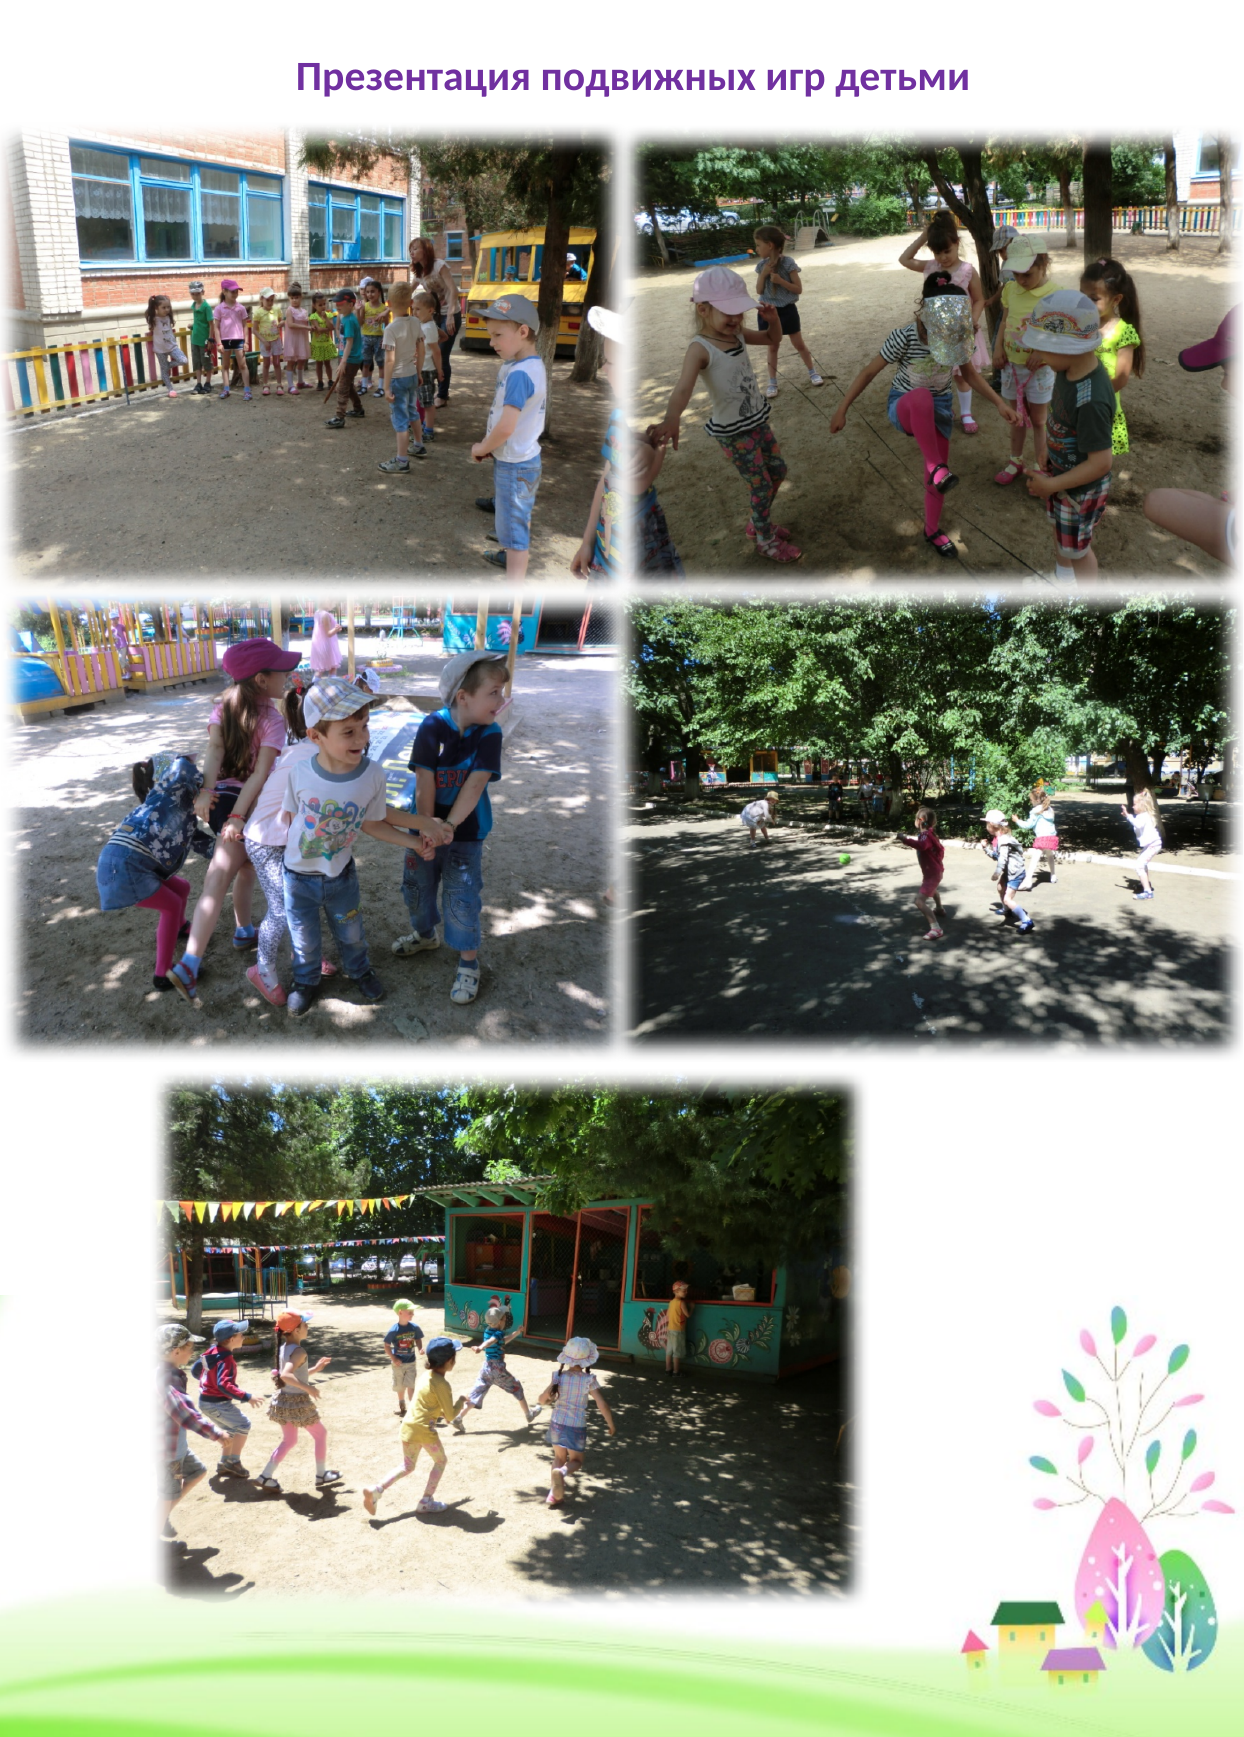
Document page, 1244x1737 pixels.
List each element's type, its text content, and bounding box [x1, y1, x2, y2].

picture [0, 1068, 1244, 1737]
picture [0, 121, 1244, 1063]
text_box Презентация подвижных игр детьми [281, 41, 986, 107]
